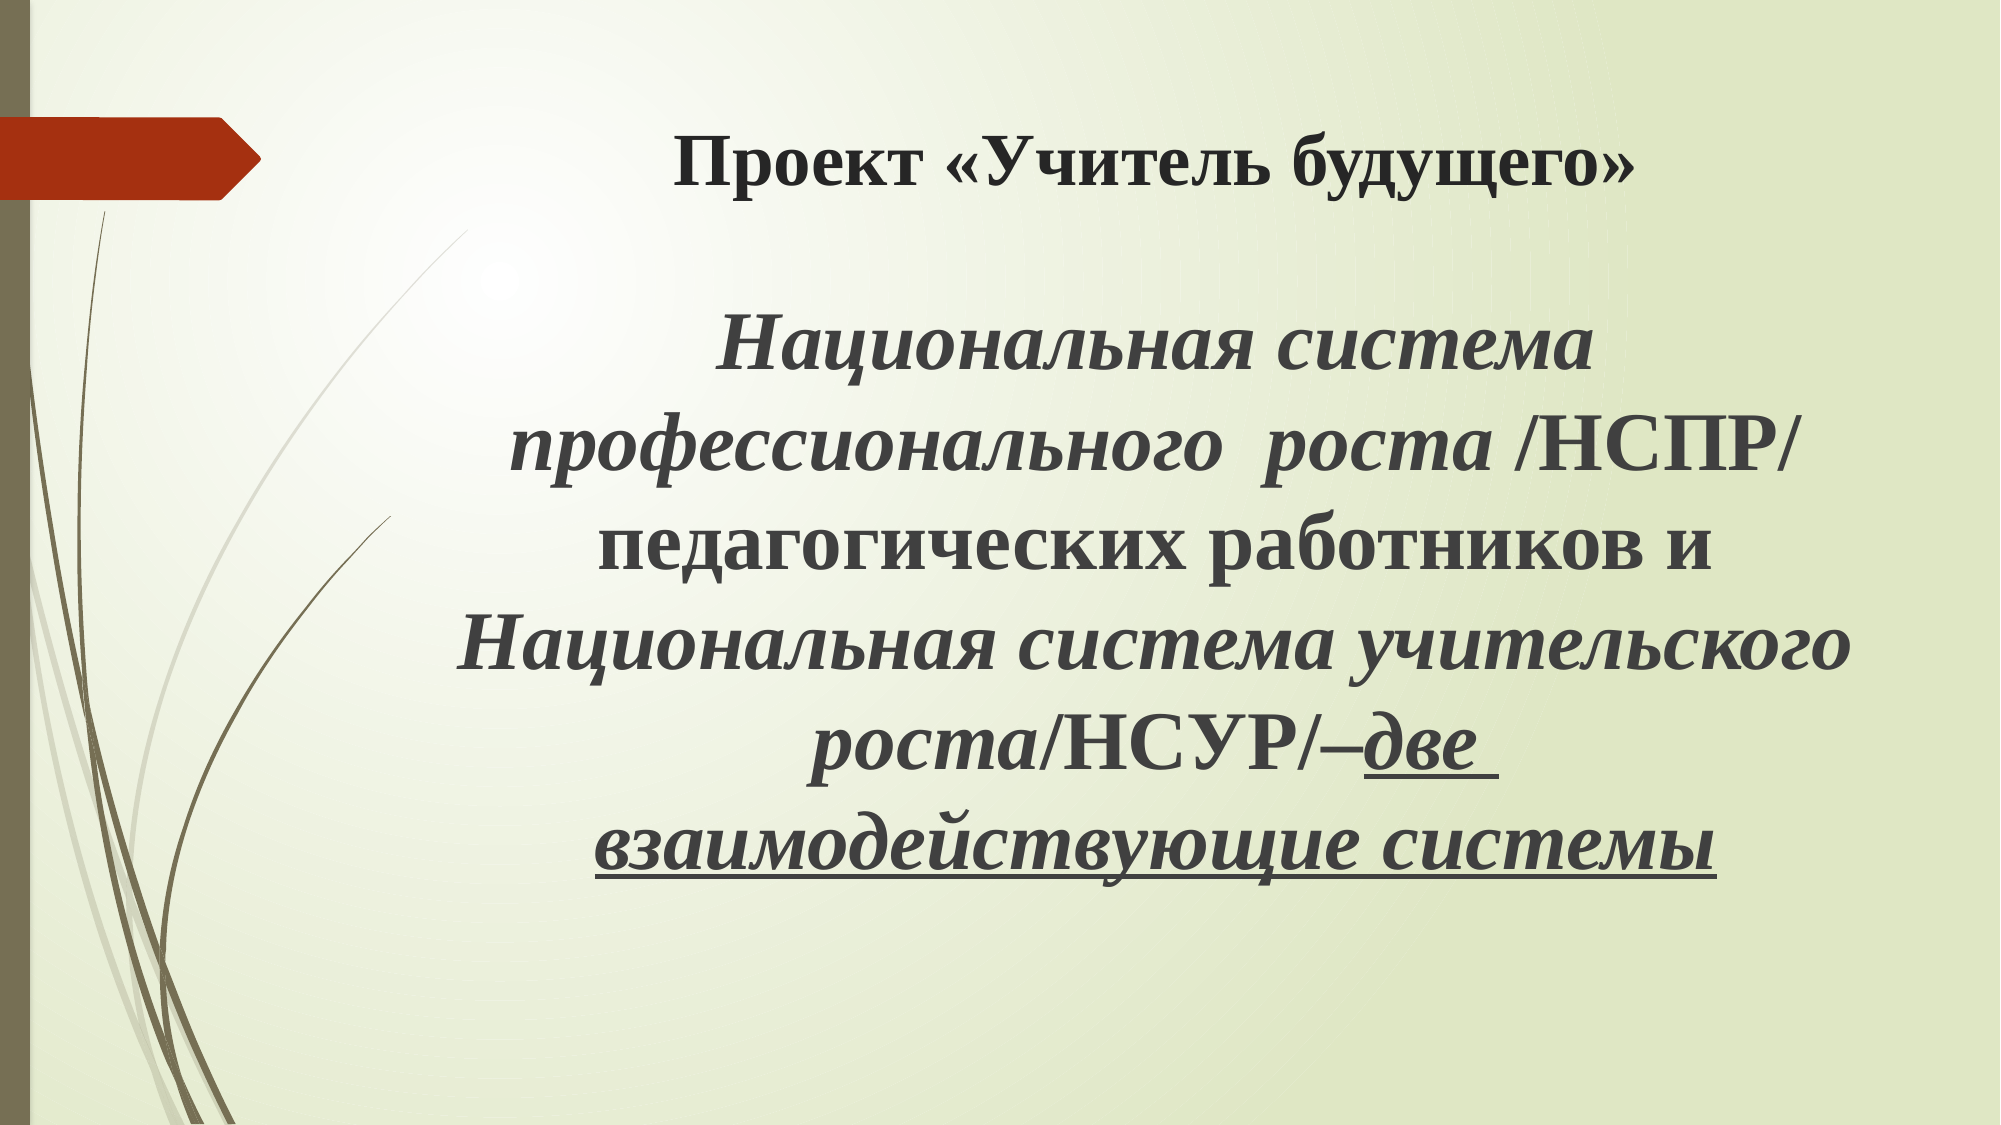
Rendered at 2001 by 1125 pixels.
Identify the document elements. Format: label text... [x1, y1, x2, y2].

list Национальная система профессионального роста /НСПР/ педагогических работников и Национальная система учительского роста/НСУР/–две взаимодействующие системы [424, 279, 1888, 970]
title Проект «Учитель будущего» [425, 102, 1888, 279]
